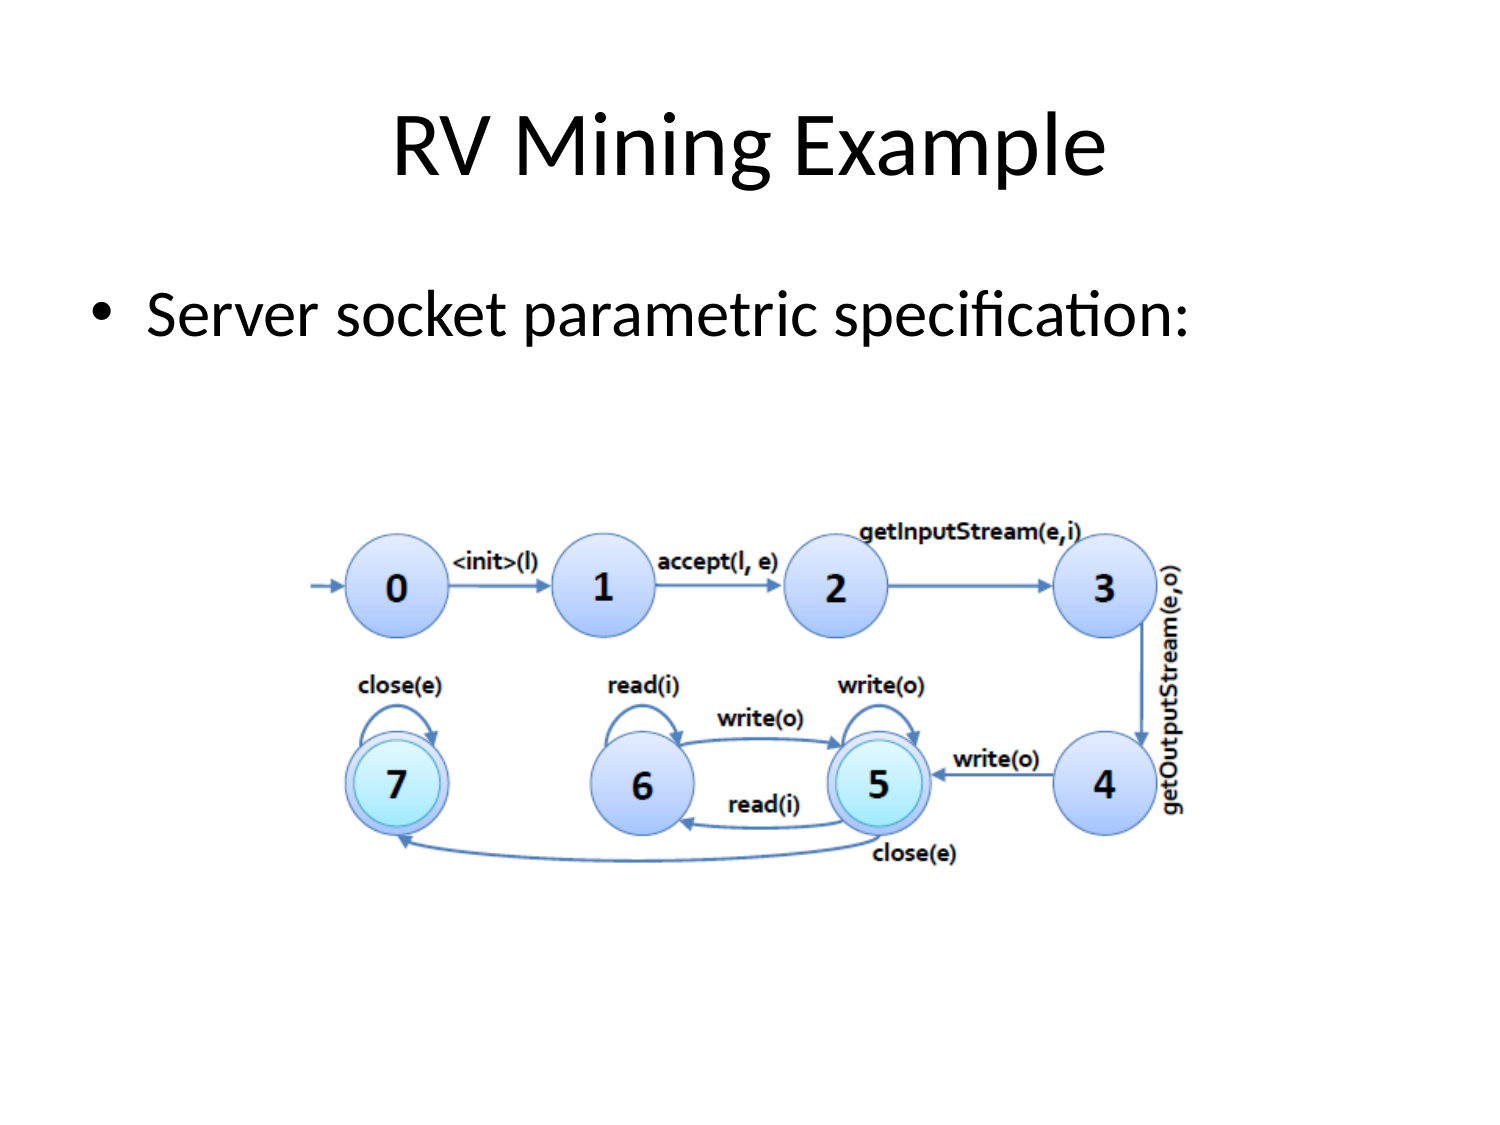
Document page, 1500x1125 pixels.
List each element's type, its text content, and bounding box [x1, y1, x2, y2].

title RV Mining Example [75, 45, 1425, 233]
picture [300, 510, 1200, 888]
list Server socket parametric specification: [75, 262, 1425, 1005]
